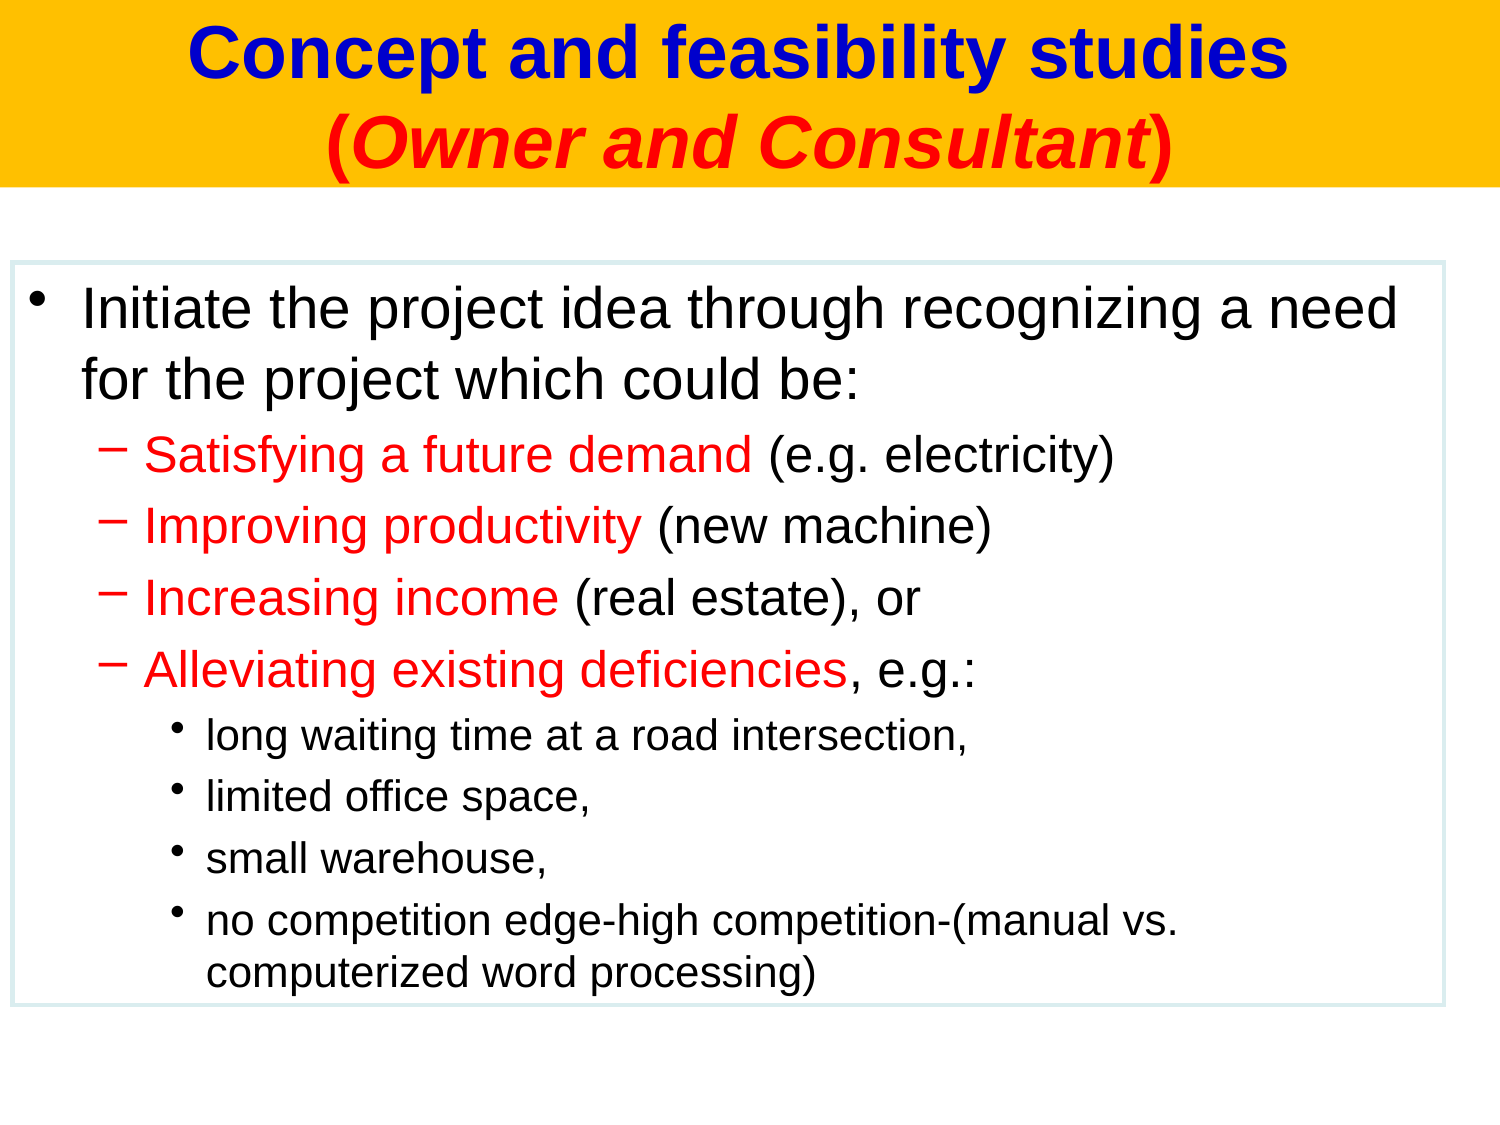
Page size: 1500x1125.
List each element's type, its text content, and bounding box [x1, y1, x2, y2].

list Initiate the project idea through recognizing a need for the project which could be: Satisfying a future demand (e.g. electricity) Improving productivity (new machine) Increasing income (real estate), or Alleviating existing deficiencies, e.g.: long waiting time at a road intersection, limited office space, small warehouse, no competition edge-high competition-(manual vs. computerized word processing) [10, 260, 1446, 1007]
title Concept and feasibility studies (Owner and Consultant) [0, 0, 1500, 188]
